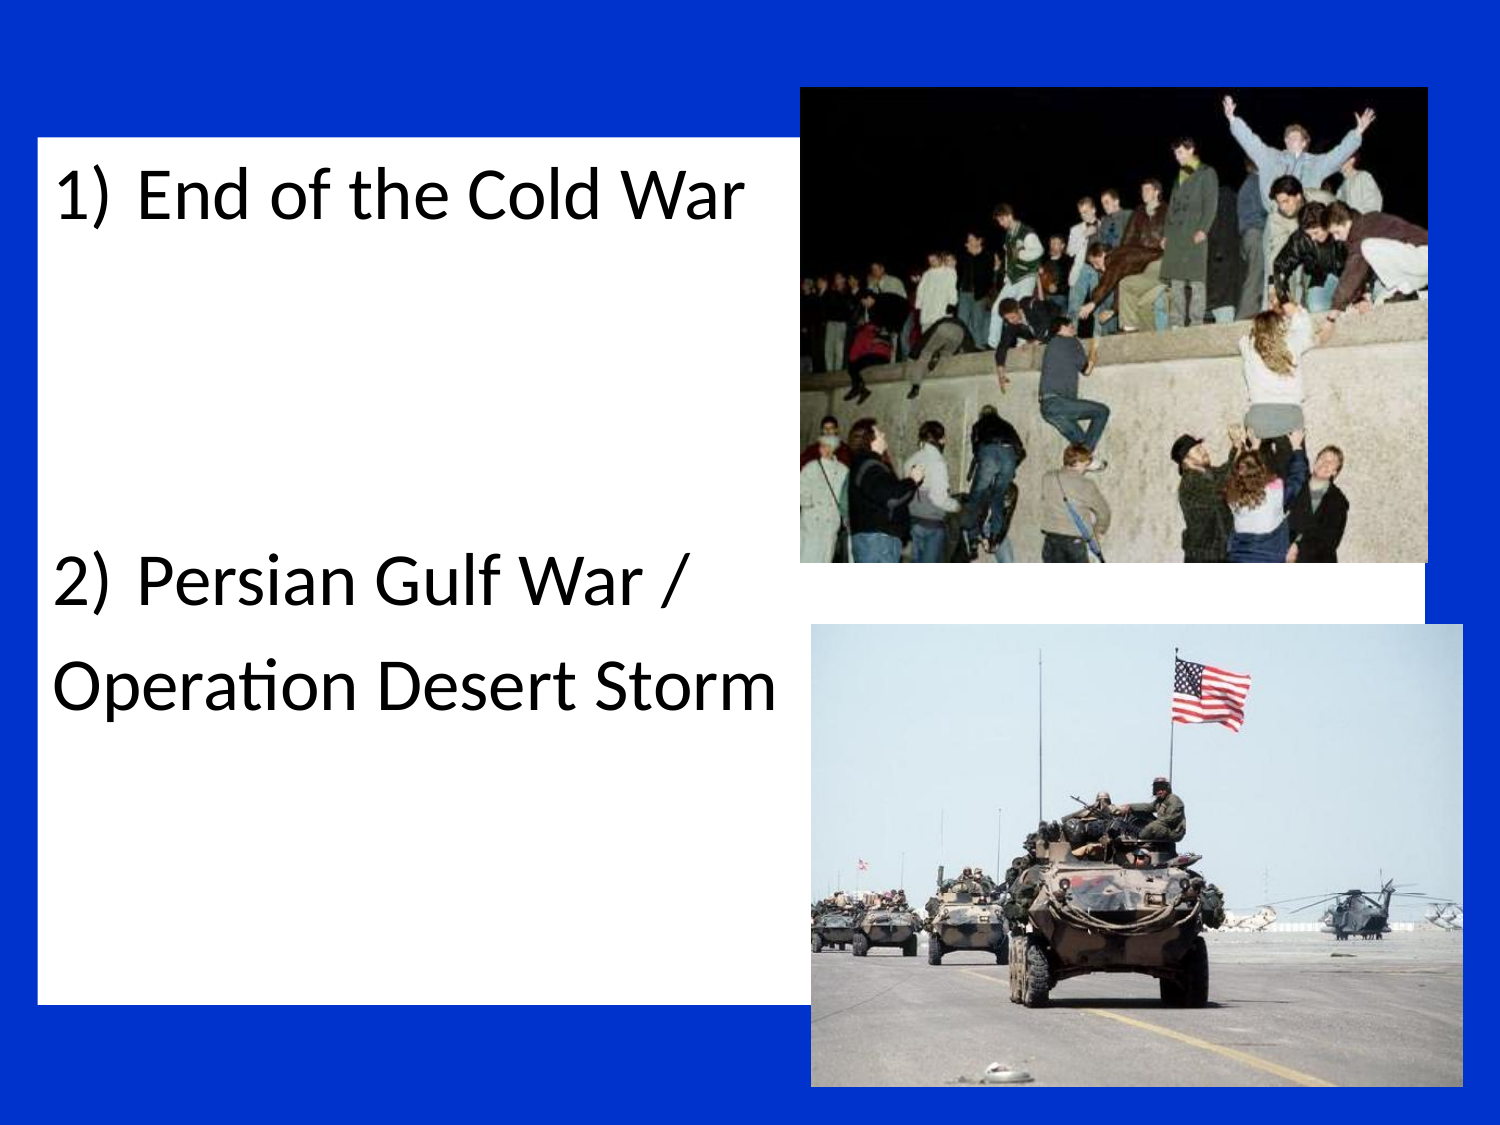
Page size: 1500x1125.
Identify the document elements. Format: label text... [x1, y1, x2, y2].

list End of the Cold War Persian Gulf War / Operation Desert Storm [37, 137, 1425, 1005]
picture [811, 624, 1463, 1087]
picture [799, 87, 1428, 563]
